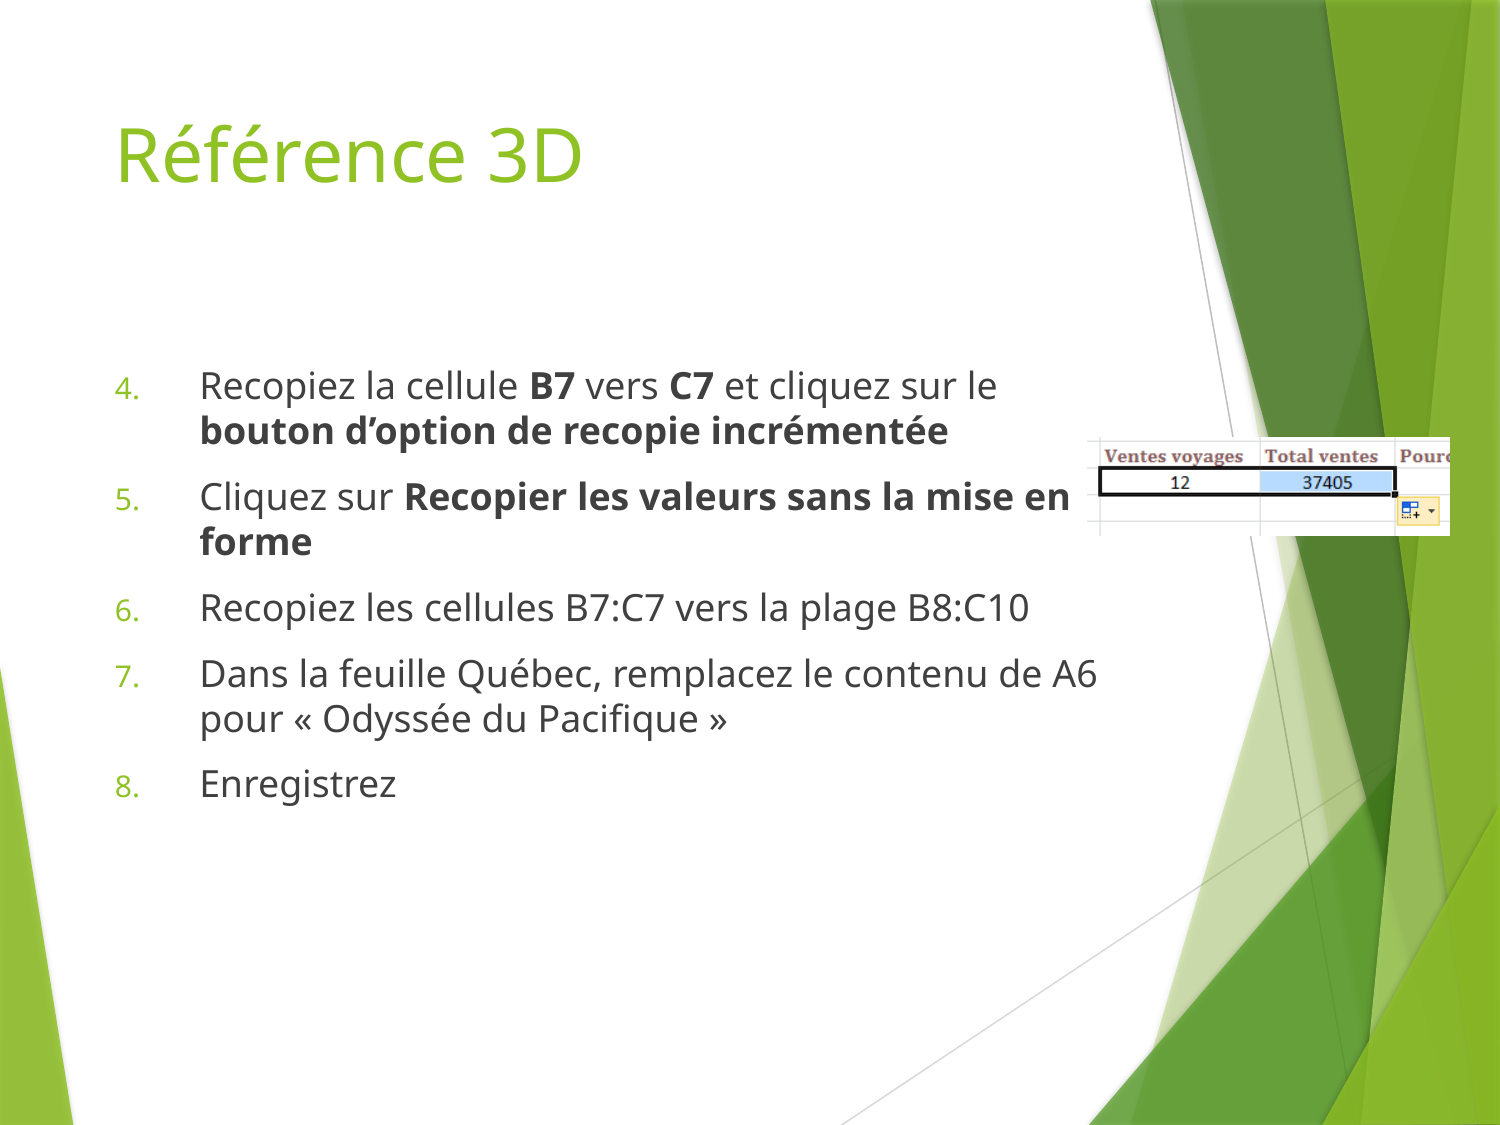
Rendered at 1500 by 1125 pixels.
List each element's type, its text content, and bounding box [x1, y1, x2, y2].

list Recopiez la cellule B7 vers C7 et cliquez sur le bouton d’option de recopie incrémentée Cliquez sur Recopier les valeurs sans la mise en forme Recopiez les cellules B7:C7 vers la plage B8:C10 Dans la feuille Québec, remplacez le contenu de A6 pour « Odyssée du Pacifique » Enregistrez [99, 354, 1142, 992]
title Référence 3D [99, 99, 1142, 317]
picture [1086, 436, 1451, 537]
